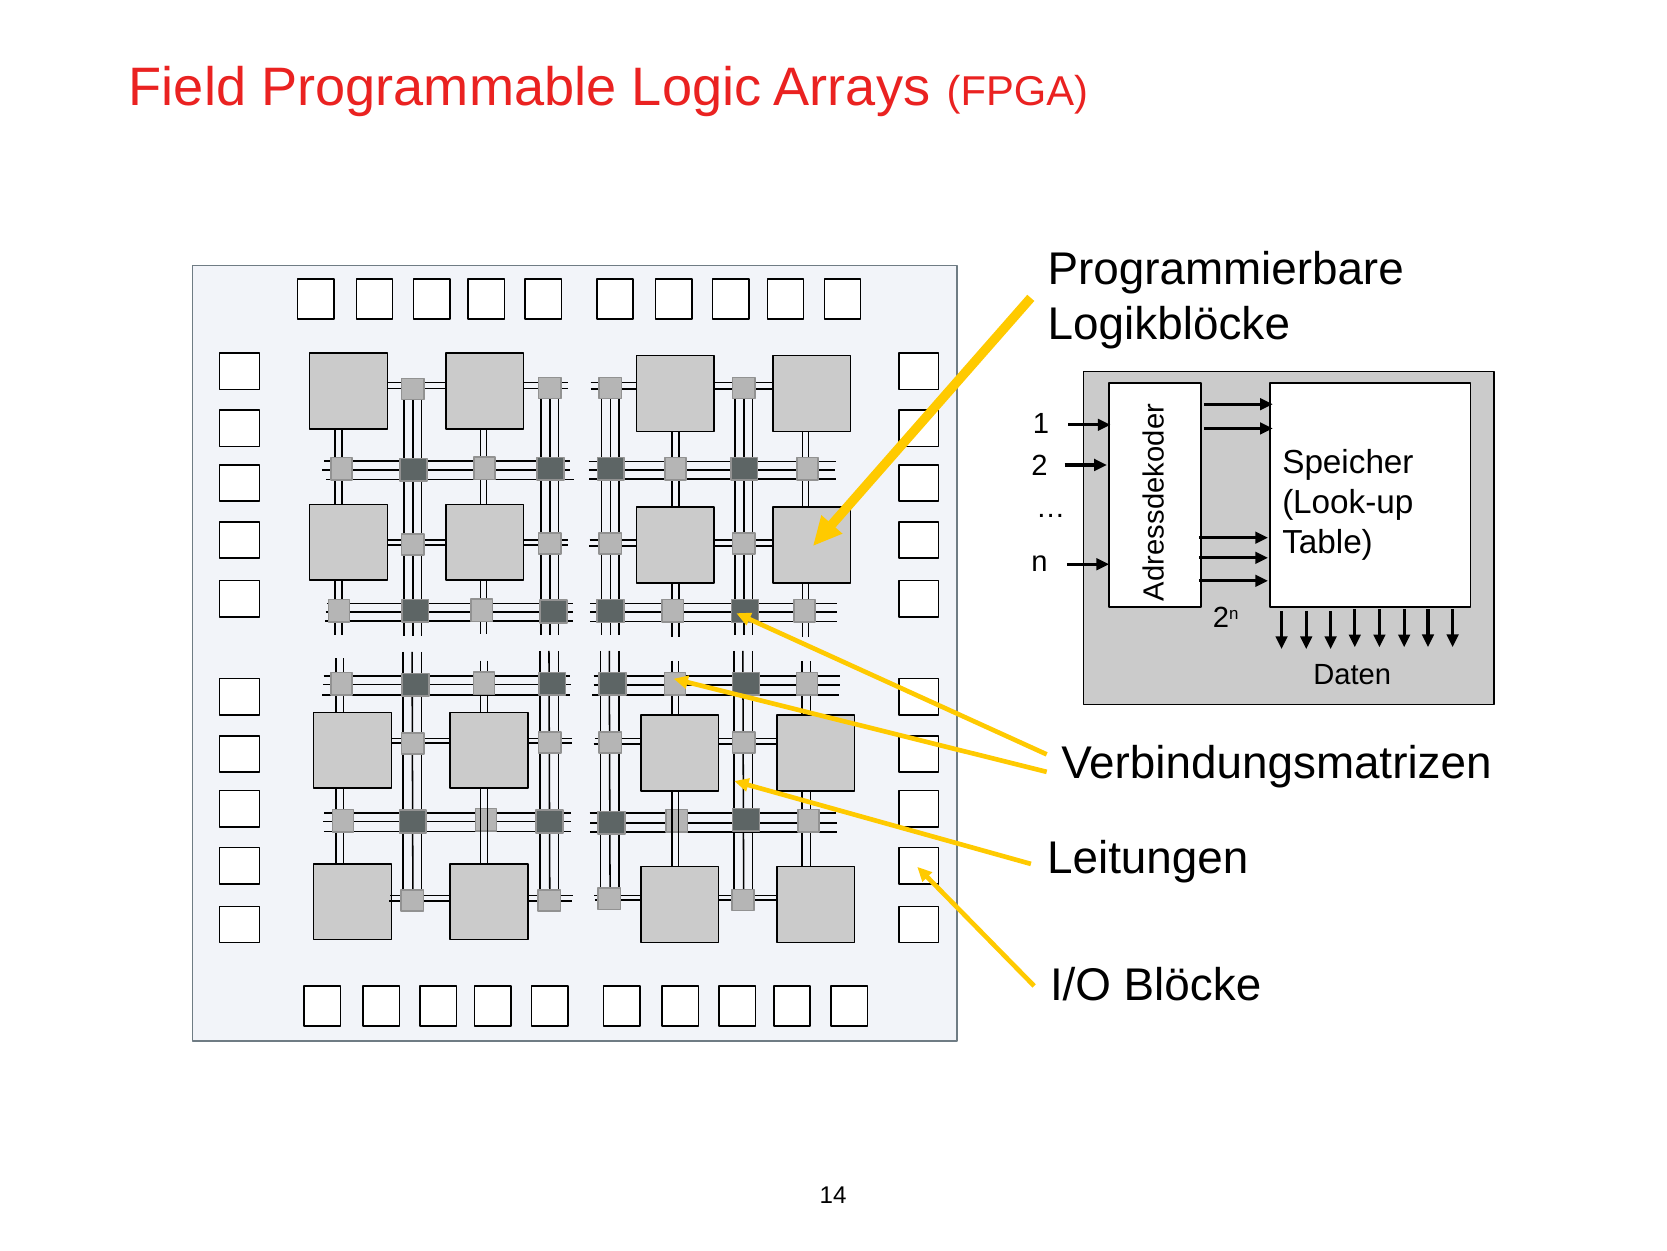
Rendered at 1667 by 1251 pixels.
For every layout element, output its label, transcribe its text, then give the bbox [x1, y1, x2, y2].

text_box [673, 613, 1506, 839]
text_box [1023, 371, 1495, 705]
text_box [917, 866, 1274, 1008]
title Field Programmable Logic Arrays (FPGA) [121, 50, 1565, 179]
slide_number 14 [811, 1172, 855, 1216]
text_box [813, 238, 1477, 546]
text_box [734, 780, 1477, 881]
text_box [192, 265, 958, 1042]
